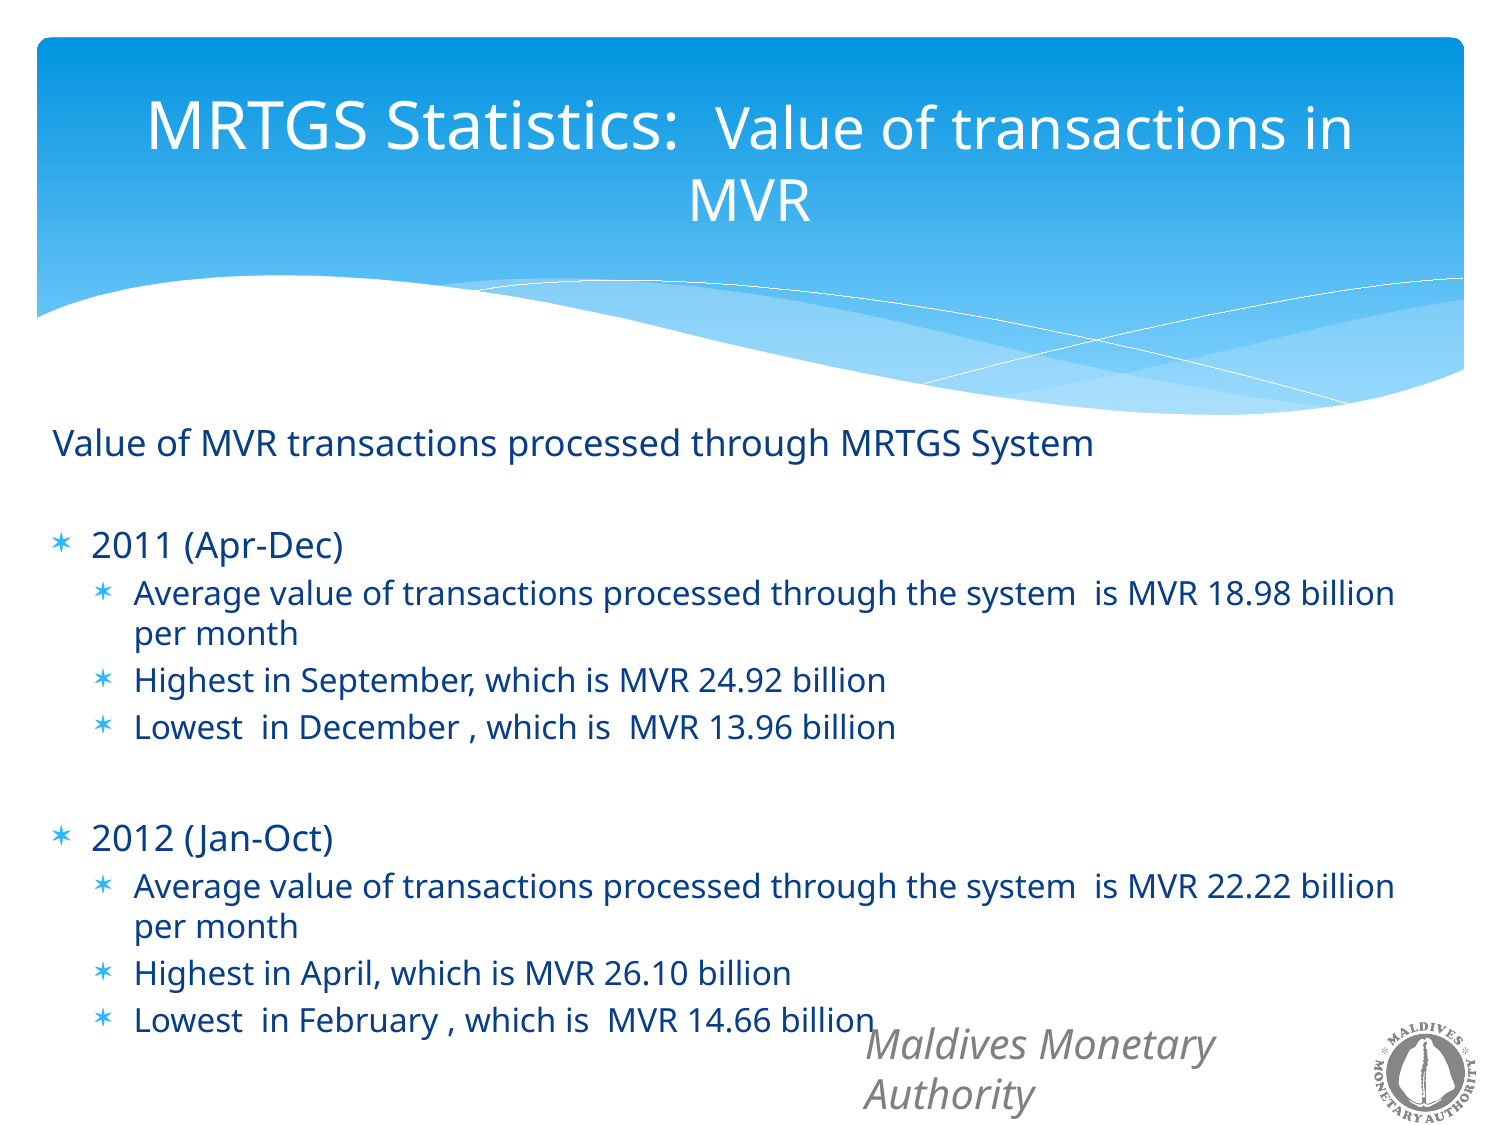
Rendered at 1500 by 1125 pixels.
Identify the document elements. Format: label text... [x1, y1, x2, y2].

title MRTGS Statistics: Value of transactions in MVR [75, 55, 1425, 261]
picture [1374, 1022, 1476, 1123]
footer Maldives Monetary Authority [849, 1037, 1368, 1098]
list Value of MVR transactions processed through MRTGS System 2011 (Apr-Dec) Average value of transactions processed through the system is MVR 18.98 billion per month Highest in September, which is MVR 24.92 billion Lowest in December , which is MVR 13.96 billion 2012 (Jan-Oct) Average value of transactions processed through the system is MVR 22.22 billion per month Highest in April, which is MVR 26.10 billion Lowest in February , which is MVR 14.66 billion [37, 412, 1463, 1050]
